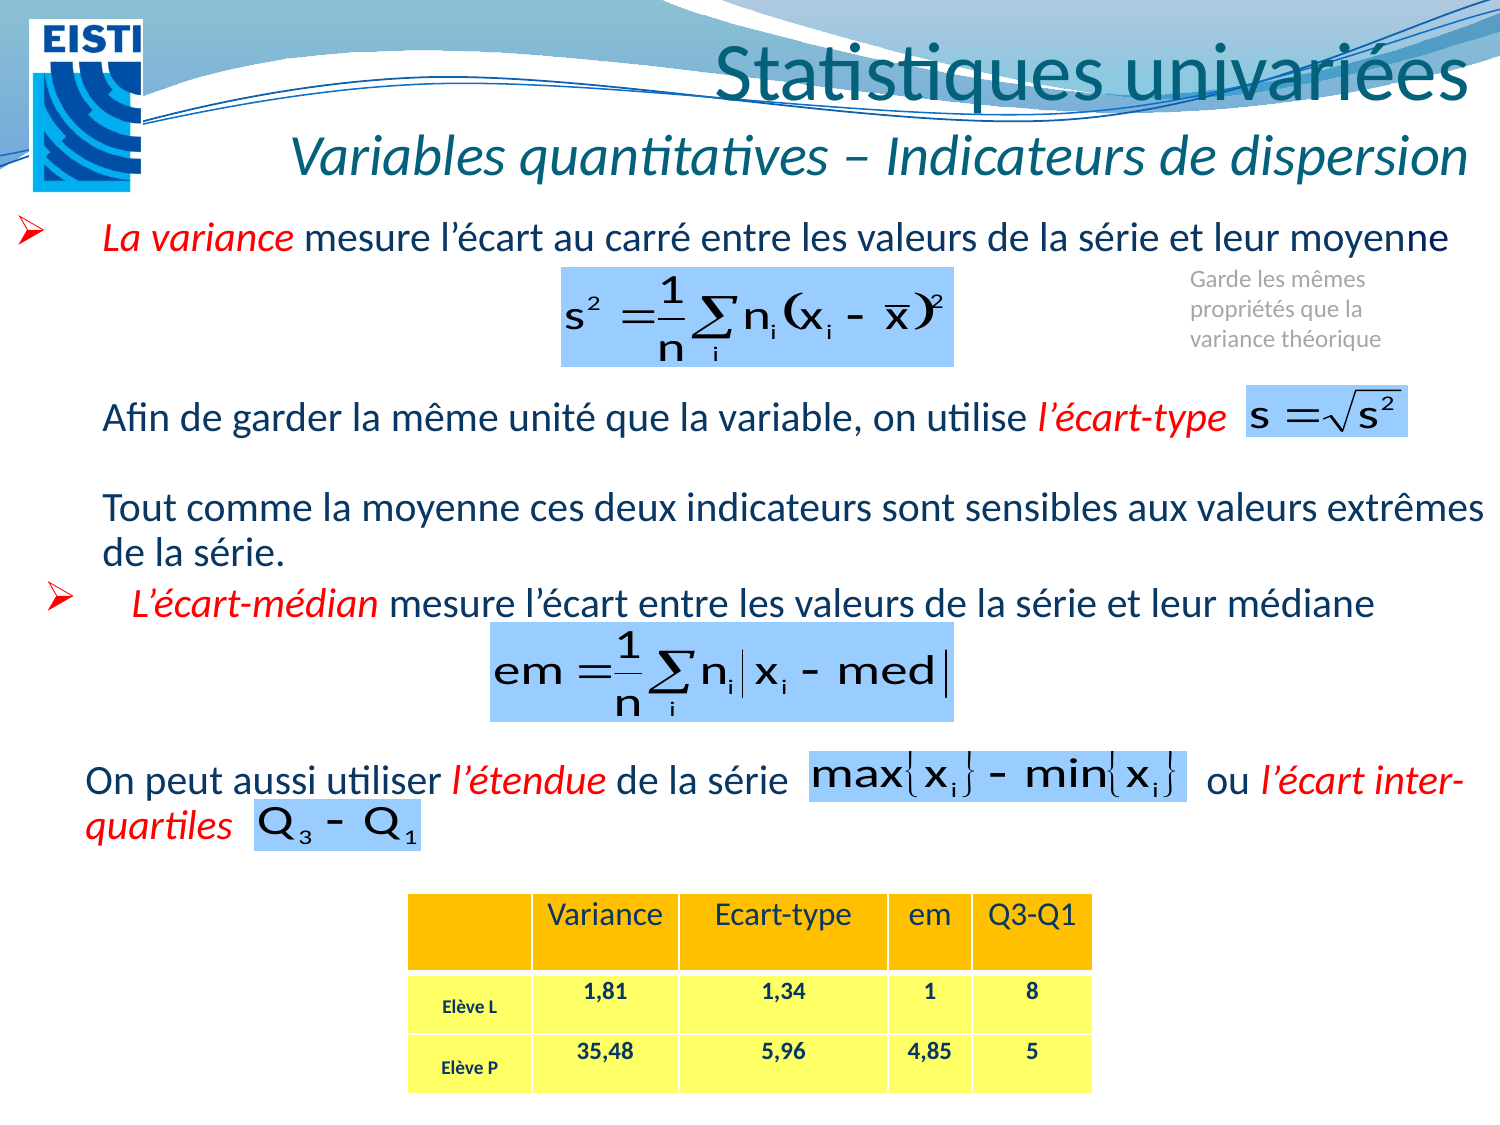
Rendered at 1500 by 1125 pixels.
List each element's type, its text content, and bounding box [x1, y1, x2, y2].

picture [29, 19, 143, 195]
table_cell 5 [973, 1035, 1092, 1093]
text_box La variance mesure l’écart au carré entre les valeurs de la série et leur moyenne Afin de garder la même unité que la variable, on utilise l’écart-type Tout comme la moyenne ces deux indicateurs sont sensibles aux valeurs extrêmes de la série. [0, 208, 1500, 628]
text_box L’écart-médian mesure l’écart entre les valeurs de la série et leur médiane [29, 574, 1459, 634]
table_cell 35,48 [533, 1035, 678, 1093]
table_header Q3-Q1 [973, 894, 1092, 970]
text_box Garde les mêmes propriétés que la variance théorique [1175, 255, 1400, 360]
table_cell 1 [889, 976, 971, 1033]
table_cell 1,34 [680, 976, 887, 1033]
table_cell 4,85 [889, 1035, 971, 1093]
table_header Pays [554, 269, 961, 378]
table_cell 1,81 [533, 976, 678, 1033]
title Statistiques univariées Résumés des représentations graphiques [1242, 392, 1411, 446]
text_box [253, 798, 422, 851]
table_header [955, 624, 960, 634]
table_header [408, 894, 531, 970]
title Statistiques univariées Variables quantitatives – Indicateurs de dispersion [229, 0, 1471, 188]
table_cell 0,18 [422, 801, 427, 857]
table_cell Elève L [408, 976, 531, 1033]
table_header Pays [1239, 387, 1414, 449]
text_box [489, 621, 955, 722]
table_cell Elève P [408, 1035, 531, 1093]
table_cell 5,96 [680, 1035, 887, 1093]
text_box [808, 751, 1188, 802]
table_cell 0,18 [247, 800, 253, 857]
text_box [560, 266, 955, 368]
text_box On peut aussi utiliser l’étendue de la série ou l’écart inter-quartiles [70, 751, 1500, 857]
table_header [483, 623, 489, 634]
table_cell 8 [973, 976, 1092, 1033]
table_cell 0,18 [802, 753, 1193, 813]
table_header em [889, 894, 971, 970]
table_header Ecart-type [680, 894, 887, 970]
table_header Variance [533, 894, 678, 970]
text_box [1245, 385, 1408, 438]
